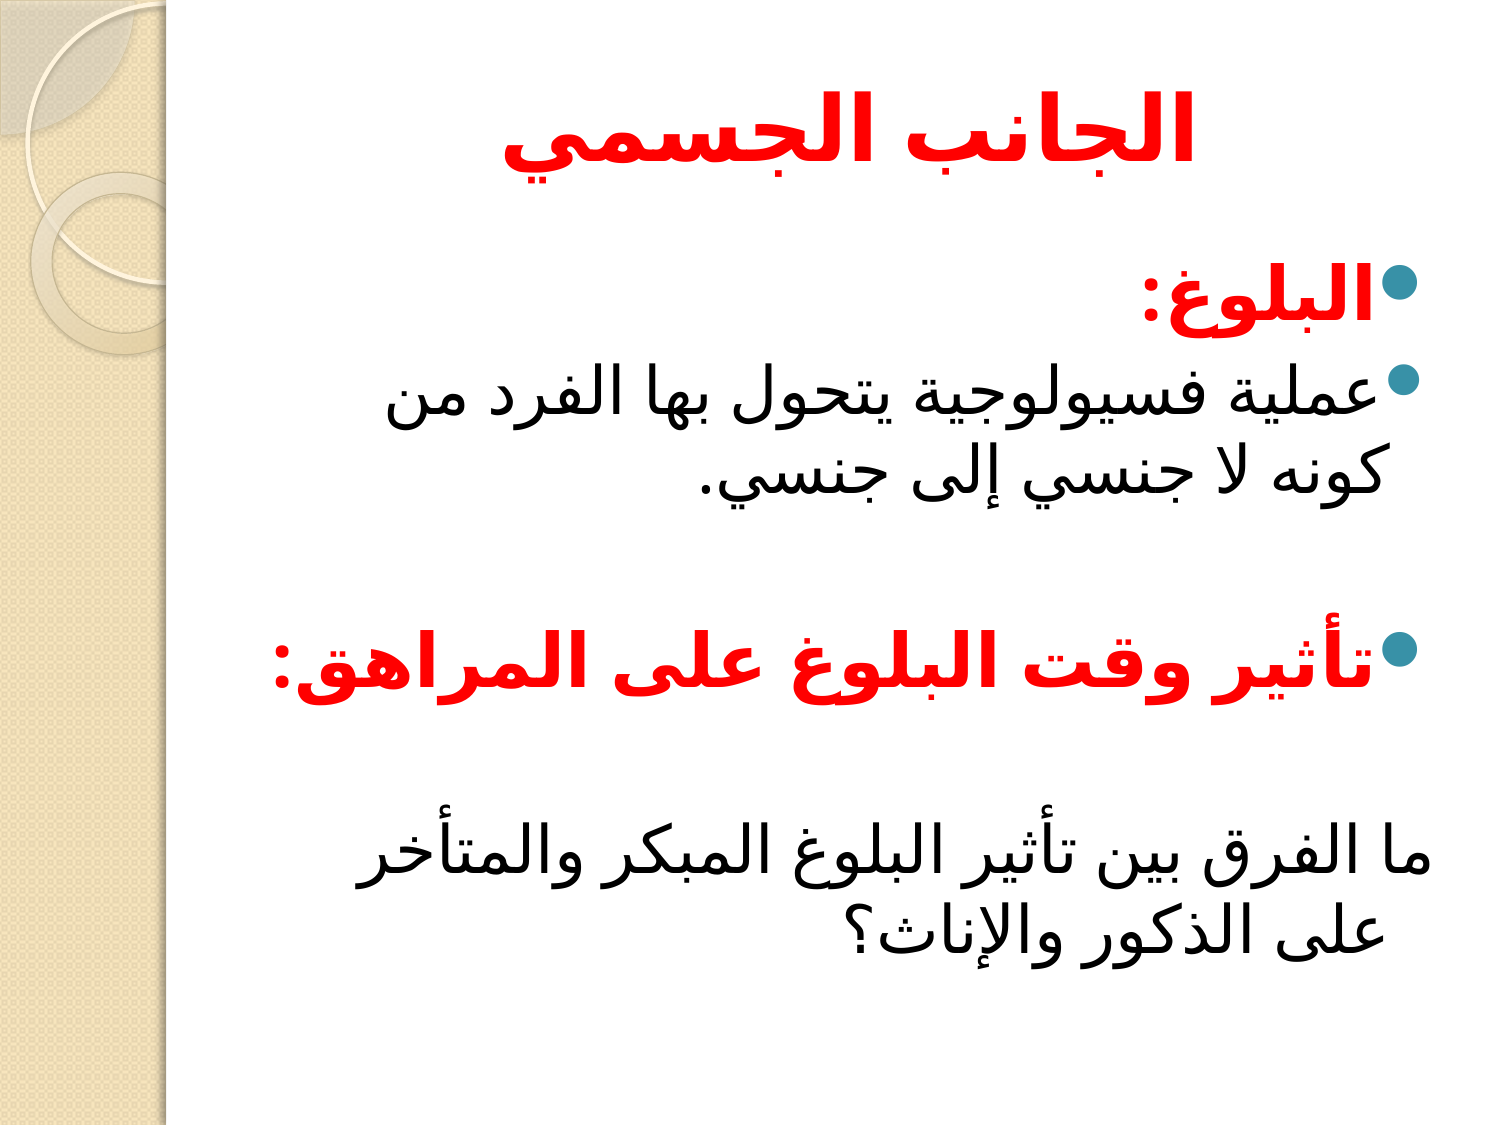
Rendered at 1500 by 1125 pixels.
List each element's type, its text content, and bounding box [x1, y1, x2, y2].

title الجانب الجسمي [235, 45, 1466, 233]
list البلوغ: عملية فسيولوجية يتحول بها الفرد من كونه لا جنسي إلى جنسي. تأثير وقت البلوغ على المراهق: ما الفرق بين تأثير البلوغ المبكر والمتأخر على الذكور والإناث؟ [235, 237, 1466, 1025]
